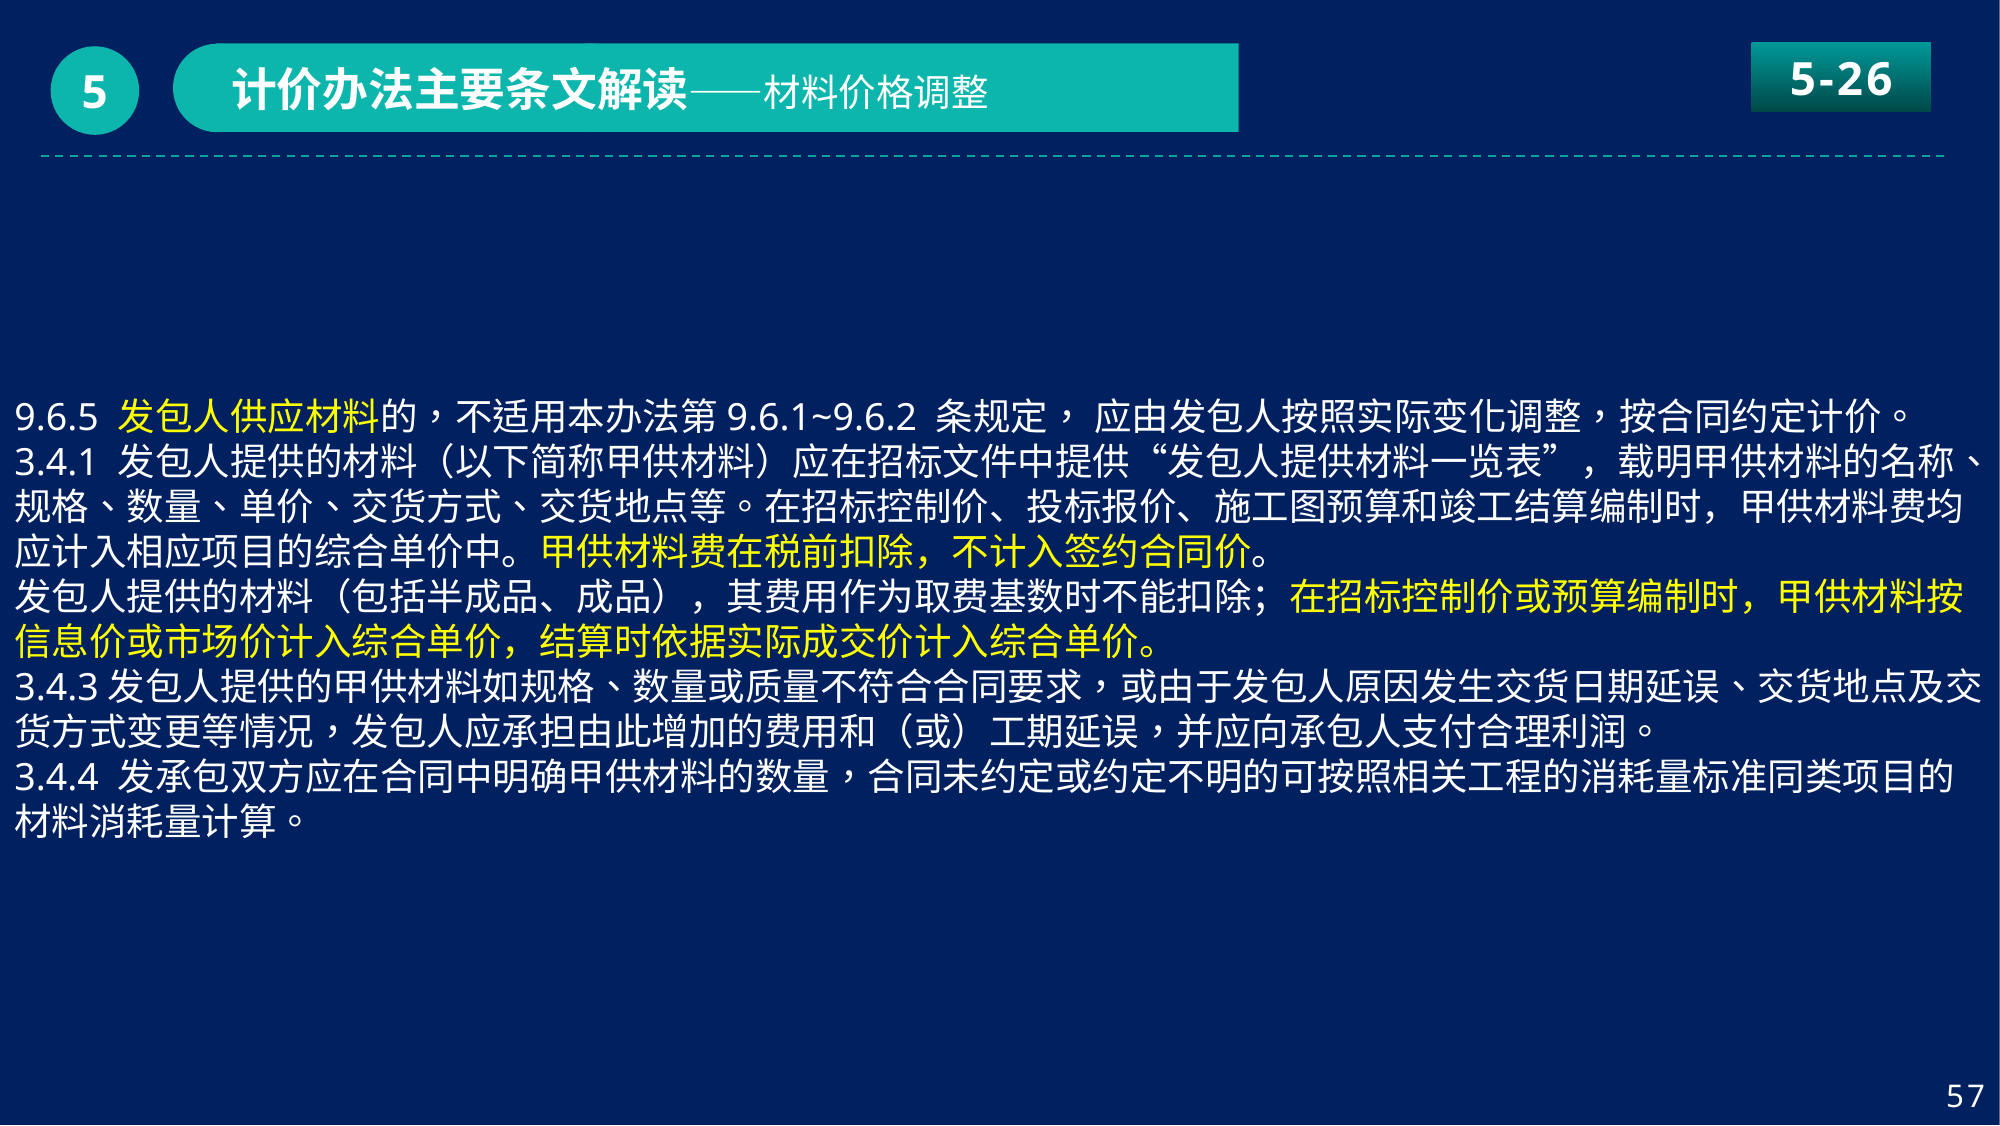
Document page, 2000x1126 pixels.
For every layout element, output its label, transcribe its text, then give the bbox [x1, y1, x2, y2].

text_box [40, 43, 1950, 157]
text_box 57 [1905, 1065, 2000, 1126]
text_box 9.6.5 发包人供应材料的，不适用本办法第9.6.1~9.6.2 条规定， 应由发包人按照实际变化调整，按合同约定计价。 3.4.1 发包人提供的材料（以下简称甲供材料）应在招标文件中提供“发包人提供材料一览表”，载明甲供材料的名称、规格、数量、单价、交货方式、交货地点等。在招标控制价、投标报价、施工图预算和竣工结算编制时，甲供材料费均应计入相应项目的综合单价中。甲供材料费在税前扣除，不计入签约合同价。 发包人提供的材料（包括半成品、成品），其费用作为取费基数时不能扣除；在招标控制价或预算编制时，甲供材料按信息价或市场价计入综合单价，结算时依据实际成交价计入综合单价。 3.4.3发包人提供的甲供材料如规格、数量或质量不符合合同要求，或由于发包人原因发生交货日期延误、交货地点及交货方式变更等情况，发包人应承担由此增加的费用和（或）工期延误，并应向承包人支付合理利润。 3.4.4 发承包双方应在合同中明确甲供材料的数量，合同未约定或约定不明的可按照相关工程的消耗量标准同类项目的材料消耗量计算。 [0, 386, 2000, 851]
